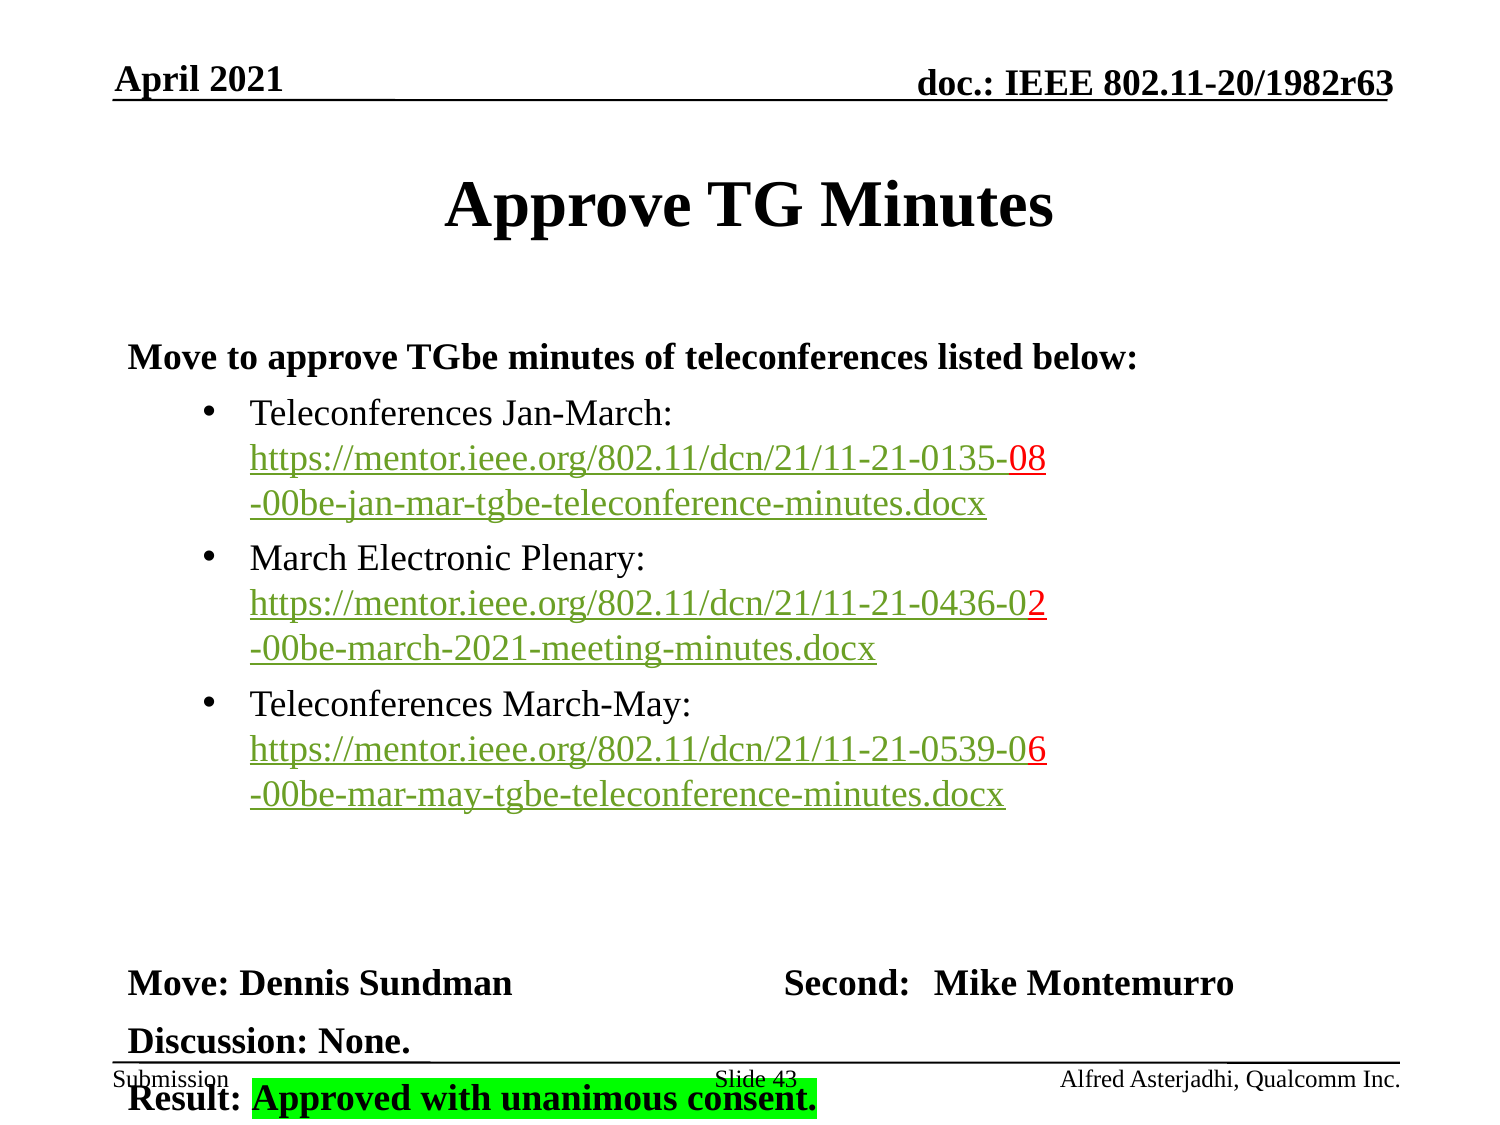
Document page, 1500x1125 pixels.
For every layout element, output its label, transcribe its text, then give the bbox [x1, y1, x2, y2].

slide_number Slide 43 [712, 1061, 800, 1123]
list Move to approve TGbe minutes of teleconferences listed below: Teleconferences Jan-March: https://mentor.ieee.org/802.11/dcn/21/11-21-0135-08-00be-jan-mar-tgbe-teleconference-minutes.docx March Electronic Plenary: https://mentor.ieee.org/802.11/dcn/21/11-21-0436-02-00be-march-2021-meeting-minutes.docx Teleconferences March-May: https://mentor.ieee.org/802.11/dcn/21/11-21-0539-06-00be-mar-may-tgbe-teleconference-minutes.docx Move: Dennis Sundman Second: Mike Montemurro Discussion: None. Result: Approved with unanimous consent. [112, 324, 1388, 1000]
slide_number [114, 54, 423, 100]
footer Alfred Asterjadhi, Qualcomm Inc. [878, 1061, 1402, 1093]
title Approve TG Minutes [112, 112, 1388, 288]
